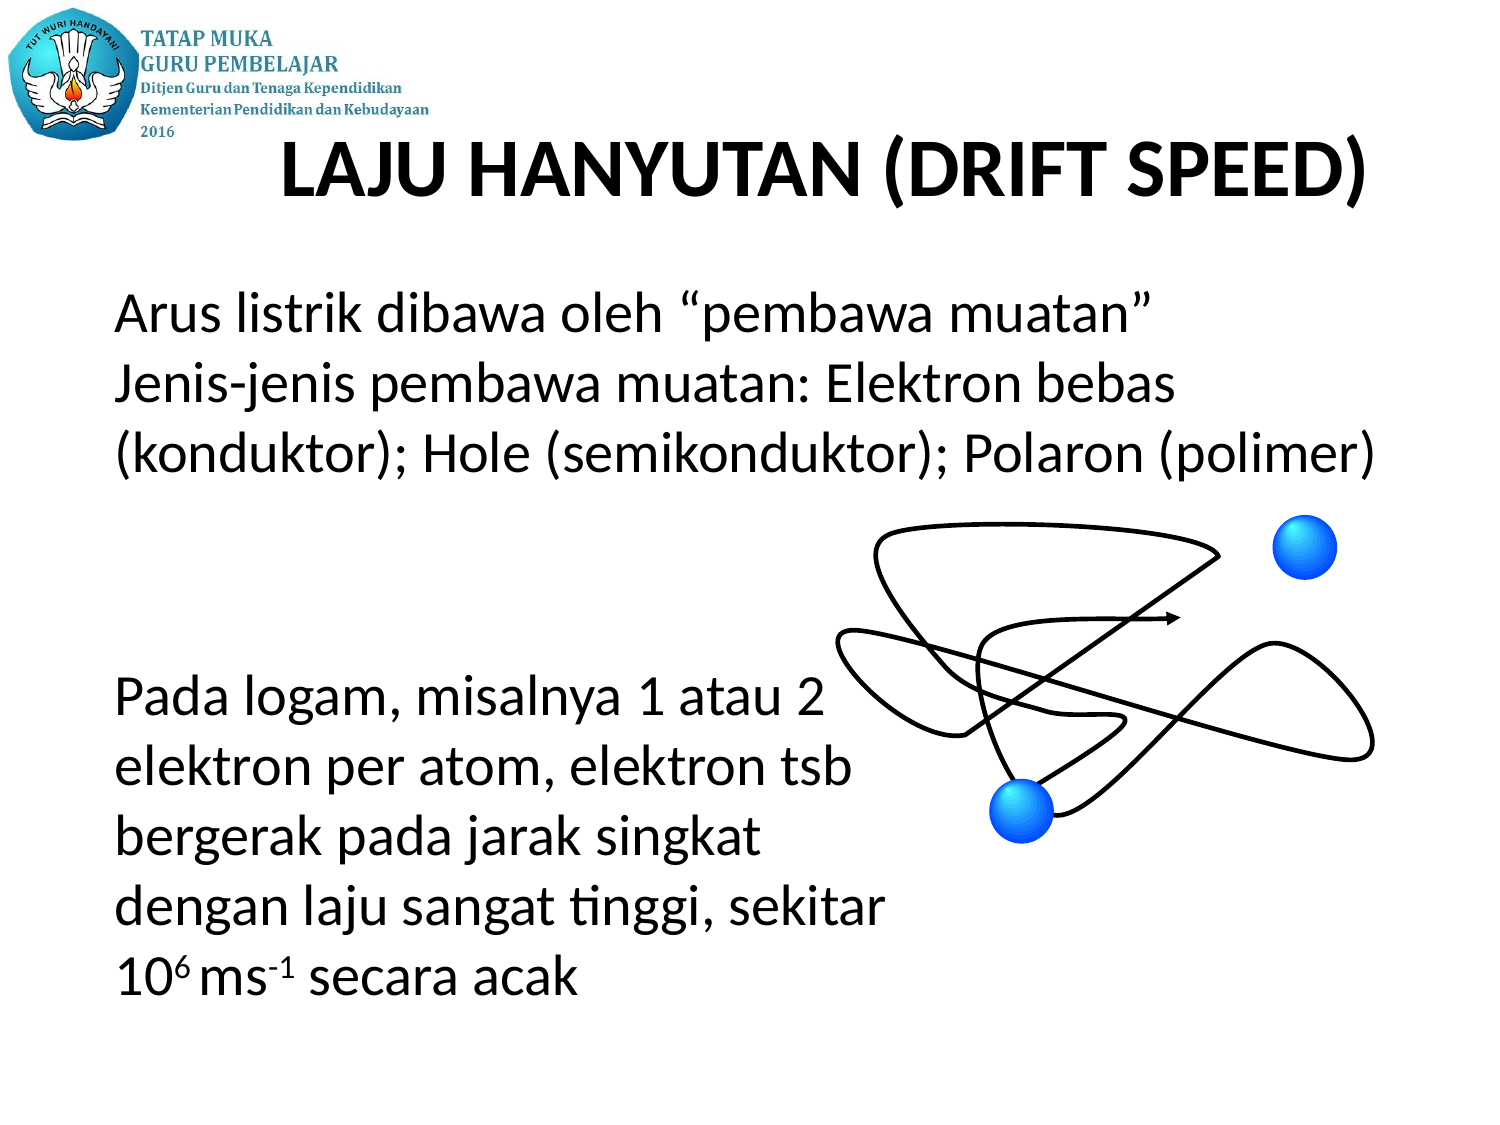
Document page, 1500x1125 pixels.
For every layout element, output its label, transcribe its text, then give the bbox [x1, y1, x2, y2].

picture [5, 0, 441, 149]
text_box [792, 514, 1419, 844]
title LAJU HANYUTAN (DRIFT SPEED) [146, 69, 1500, 257]
text_box Pada logam, misalnya 1 atau 2 elektron per atom, elektron tsb bergerak pada jarak singkat dengan laju sangat tinggi, sekitar 106 ms-1 secara acak [100, 650, 928, 1015]
text_box Arus listrik dibawa oleh “pembawa muatan” Jenis-jenis pembawa muatan: Elektron bebas (konduktor); Hole (semikonduktor); Polaron (polimer) [100, 267, 1446, 492]
